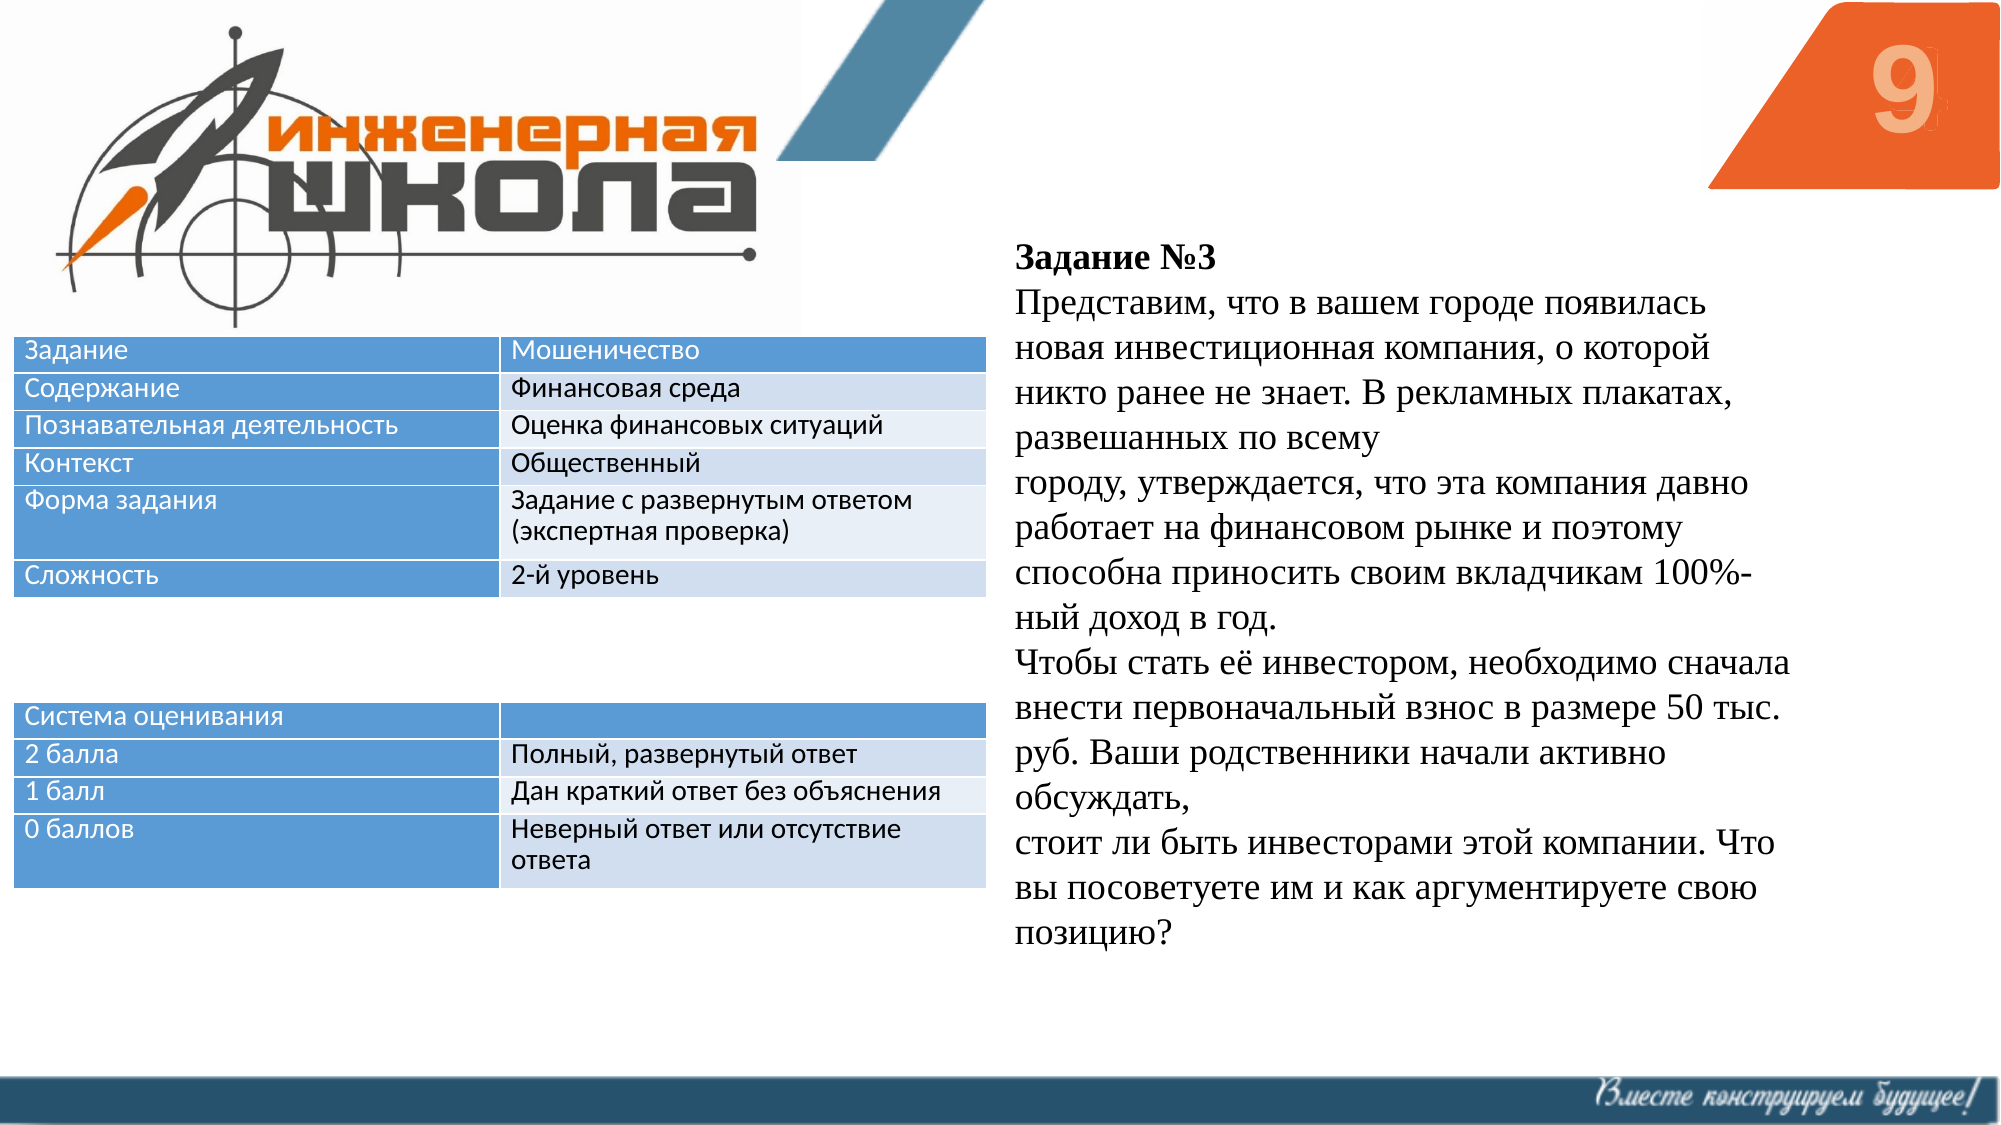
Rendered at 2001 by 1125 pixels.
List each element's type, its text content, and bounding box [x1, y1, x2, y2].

table_cell 1 балл [14, 778, 499, 813]
text_box Задание №3 Представим, что в вашем городе появилась новая инвестиционная компания, о которой никто ранее не знает. В рекламных плакатах, развешанных по всему городу, утверждается, что эта компания давно работает на финансовом рынке и поэтому способна приносить своим вкладчикам 100%-ный доход в год. Чтобы стать её инвестором, необходимо сначала внести первоначальный взнос в размере 50 тыс. руб. Ваши родственники начали активно обсуждать, стоит ли быть инвесторами этой компании. Что вы посоветуете им и как аргументируете свою позицию? [999, 224, 1816, 1005]
table_cell 2-й уровень [501, 561, 986, 597]
picture [0, 0, 987, 382]
table_cell Общественный [501, 449, 986, 485]
table_cell Дан краткий ответ без объяснения [501, 778, 986, 813]
table_cell Сложность [14, 561, 499, 597]
table_cell Неверный ответ или отсутствие ответа [501, 815, 986, 888]
table_cell Финансовая среда [501, 374, 986, 410]
table_cell Задание с развернутым ответом (экспертная проверка) [501, 486, 986, 559]
table_header Мошеничество [802, 337, 986, 372]
table_cell 2 балла [14, 740, 499, 776]
table_cell Форма задания [14, 486, 499, 559]
table_header Система оценивания [14, 703, 499, 738]
picture [0, 1076, 2000, 1125]
table_cell 0 баллов [14, 815, 499, 888]
table_cell Содержание [14, 382, 499, 410]
table_cell Оценка финансовых ситуаций [501, 411, 986, 447]
table_cell Контекст [14, 449, 499, 485]
table_cell Познавательная деятельность [14, 411, 499, 447]
picture [1702, 0, 2000, 194]
table_header [501, 703, 986, 738]
table_cell Полный, развернутый ответ [501, 740, 986, 776]
